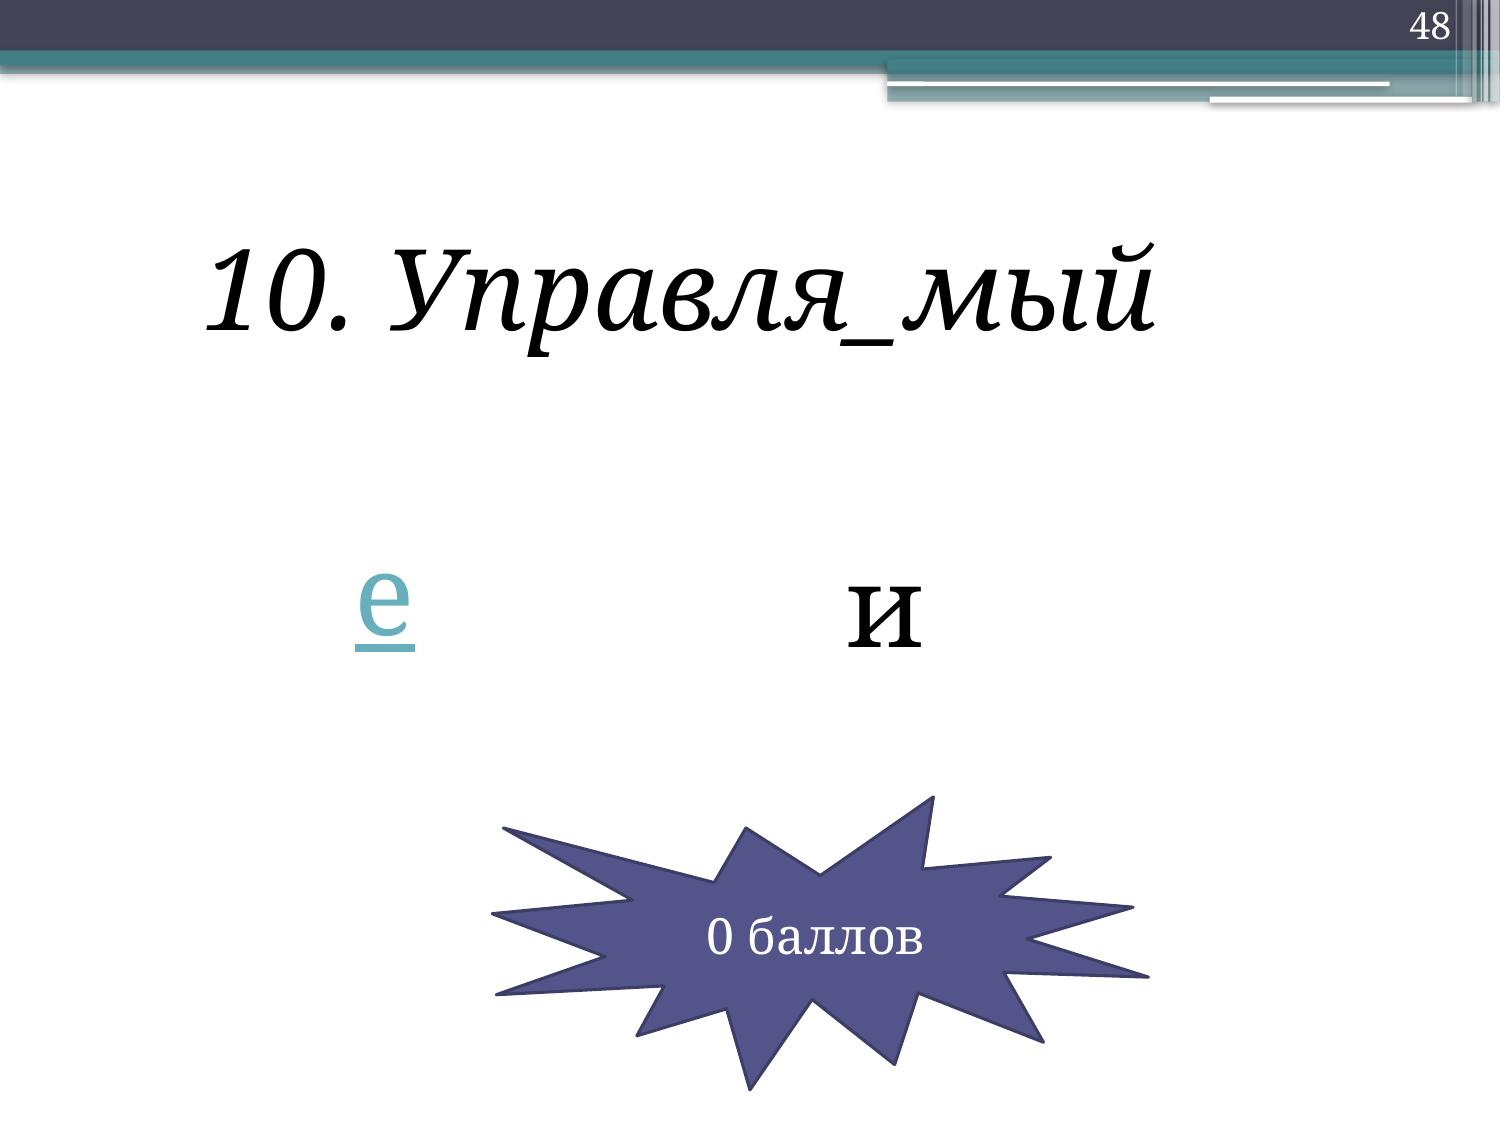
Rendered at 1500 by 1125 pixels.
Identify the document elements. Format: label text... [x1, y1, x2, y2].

slide_number 48 [1341, 0, 1466, 61]
text_box 10. Управля_мый [187, 210, 1348, 361]
text_box е [339, 515, 528, 684]
text_box и [832, 527, 1079, 678]
text_box 0 баллов [490, 795, 1150, 1092]
